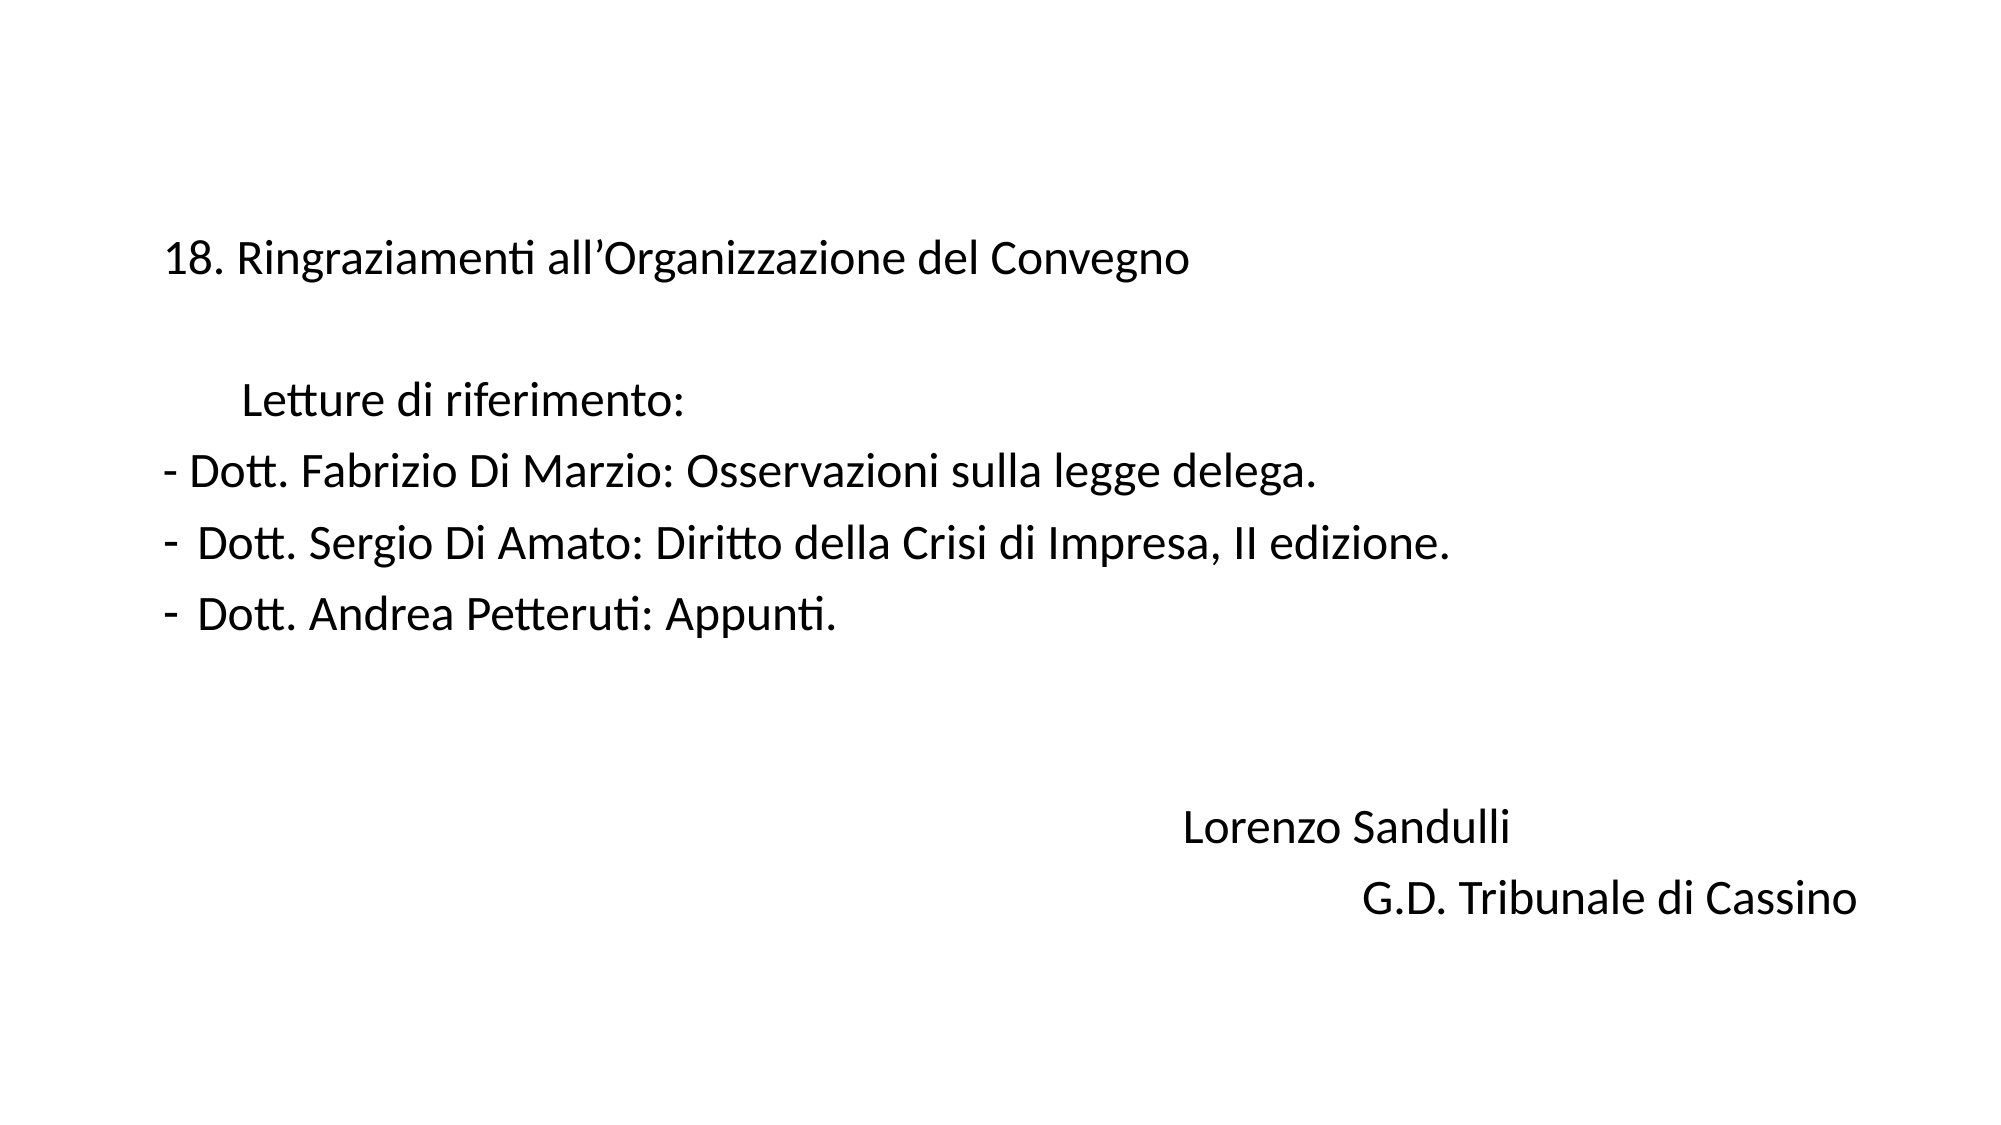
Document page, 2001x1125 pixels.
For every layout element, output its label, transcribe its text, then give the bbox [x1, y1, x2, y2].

list 18. Ringraziamenti all’Organizzazione del Convegno Letture di riferimento: - Dott. Fabrizio Di Marzio: Osservazioni sulla legge delega. Dott. Sergio Di Amato: Diritto della Crisi di Impresa, II edizione. Dott. Andrea Petteruti: Appunti. Lorenzo Sandulli G.D. Tribunale di Cassino [147, 224, 1873, 939]
